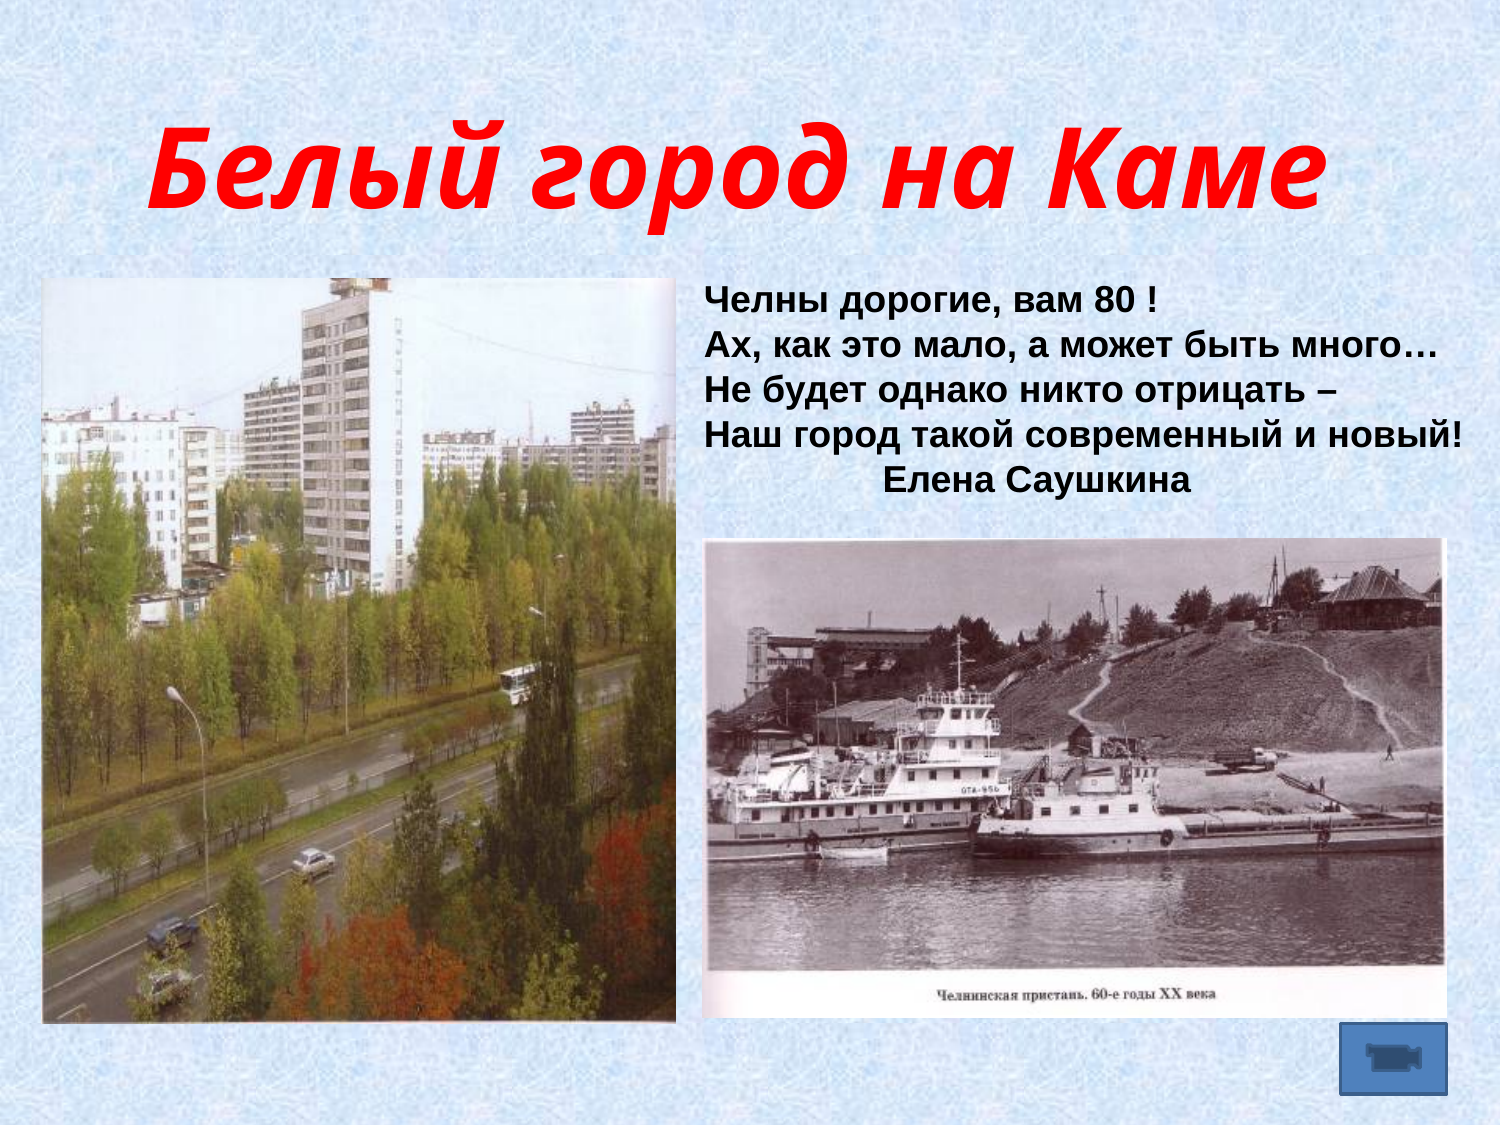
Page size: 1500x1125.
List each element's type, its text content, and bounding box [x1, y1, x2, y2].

picture [0, 0, 1500, 1125]
picture [40, 278, 676, 1024]
title Белый город на Каме [100, 42, 1376, 269]
text_box [1339, 1028, 1448, 1096]
text_box Челны дорогие, вам 80 ! Ах, как это мало, а может быть много… Не будет однако никто отрицать – Наш город такой современный и новый! Елена Саушкина [183, 267, 1500, 508]
